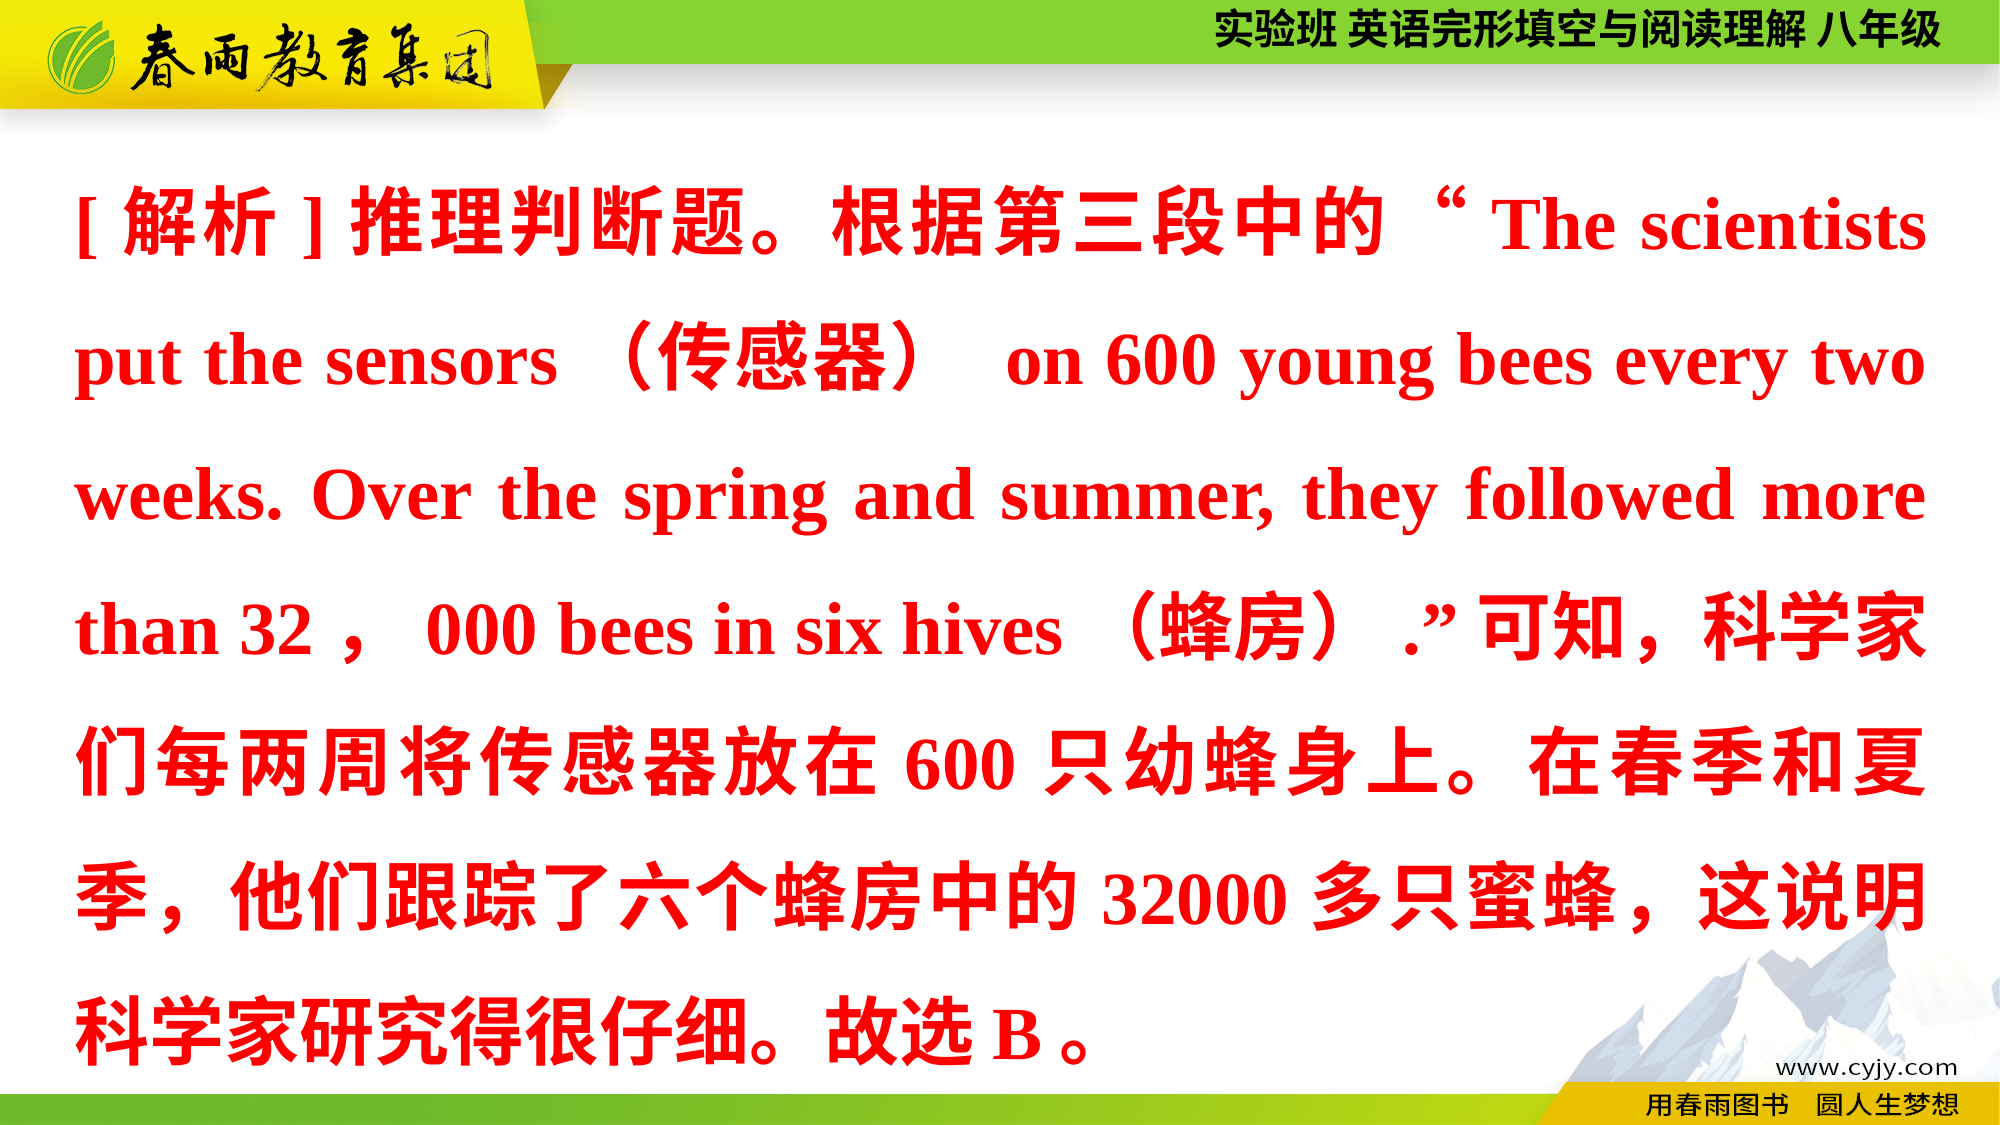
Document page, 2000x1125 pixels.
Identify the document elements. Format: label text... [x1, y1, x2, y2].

list [解析]推理判断题。根据第三段中的“The scientists put the sensors（传感器） on 600 young bees every two weeks. Over the spring and summer, they followed more than 32，000 bees in six hives（蜂房）.”可知，科学家们每两周将传感器放在600只幼蜂身上。在春季和夏季，他们跟踪了六个蜂房中的32000多只蜜蜂，这说明科学家研究得很仔细。故选B。 [59, 122, 1944, 1092]
picture [0, 0, 2000, 1125]
